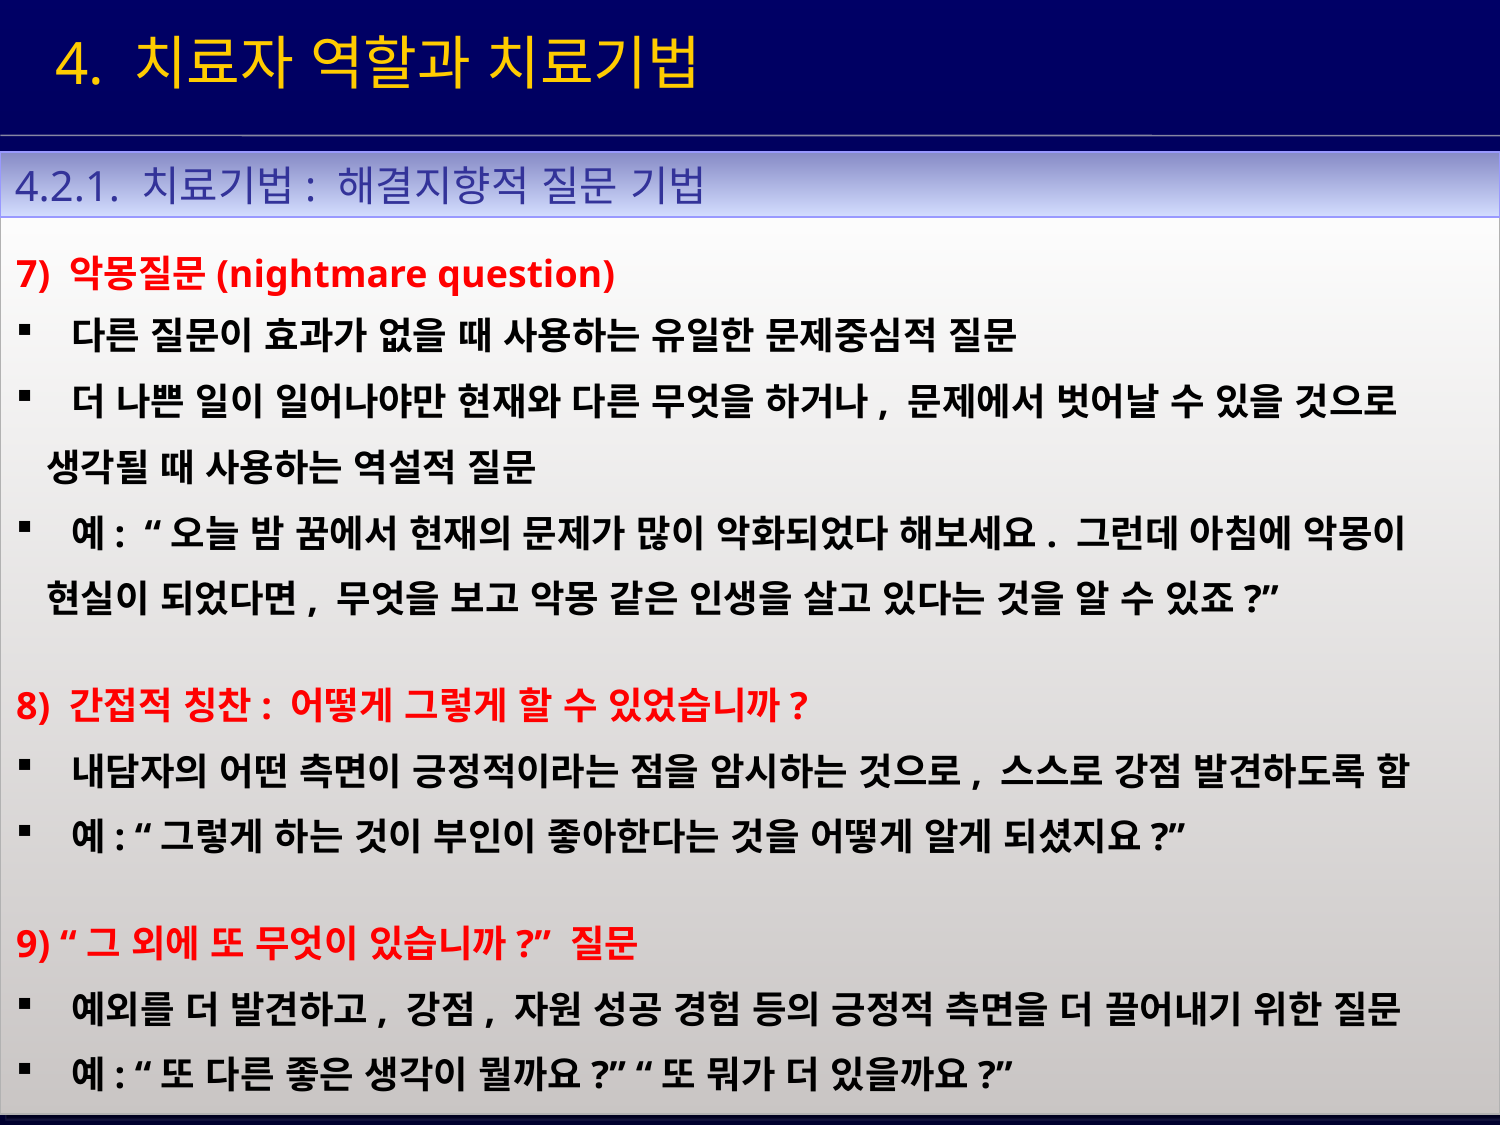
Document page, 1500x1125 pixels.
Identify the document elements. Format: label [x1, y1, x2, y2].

text_box [0, 18, 1500, 1114]
